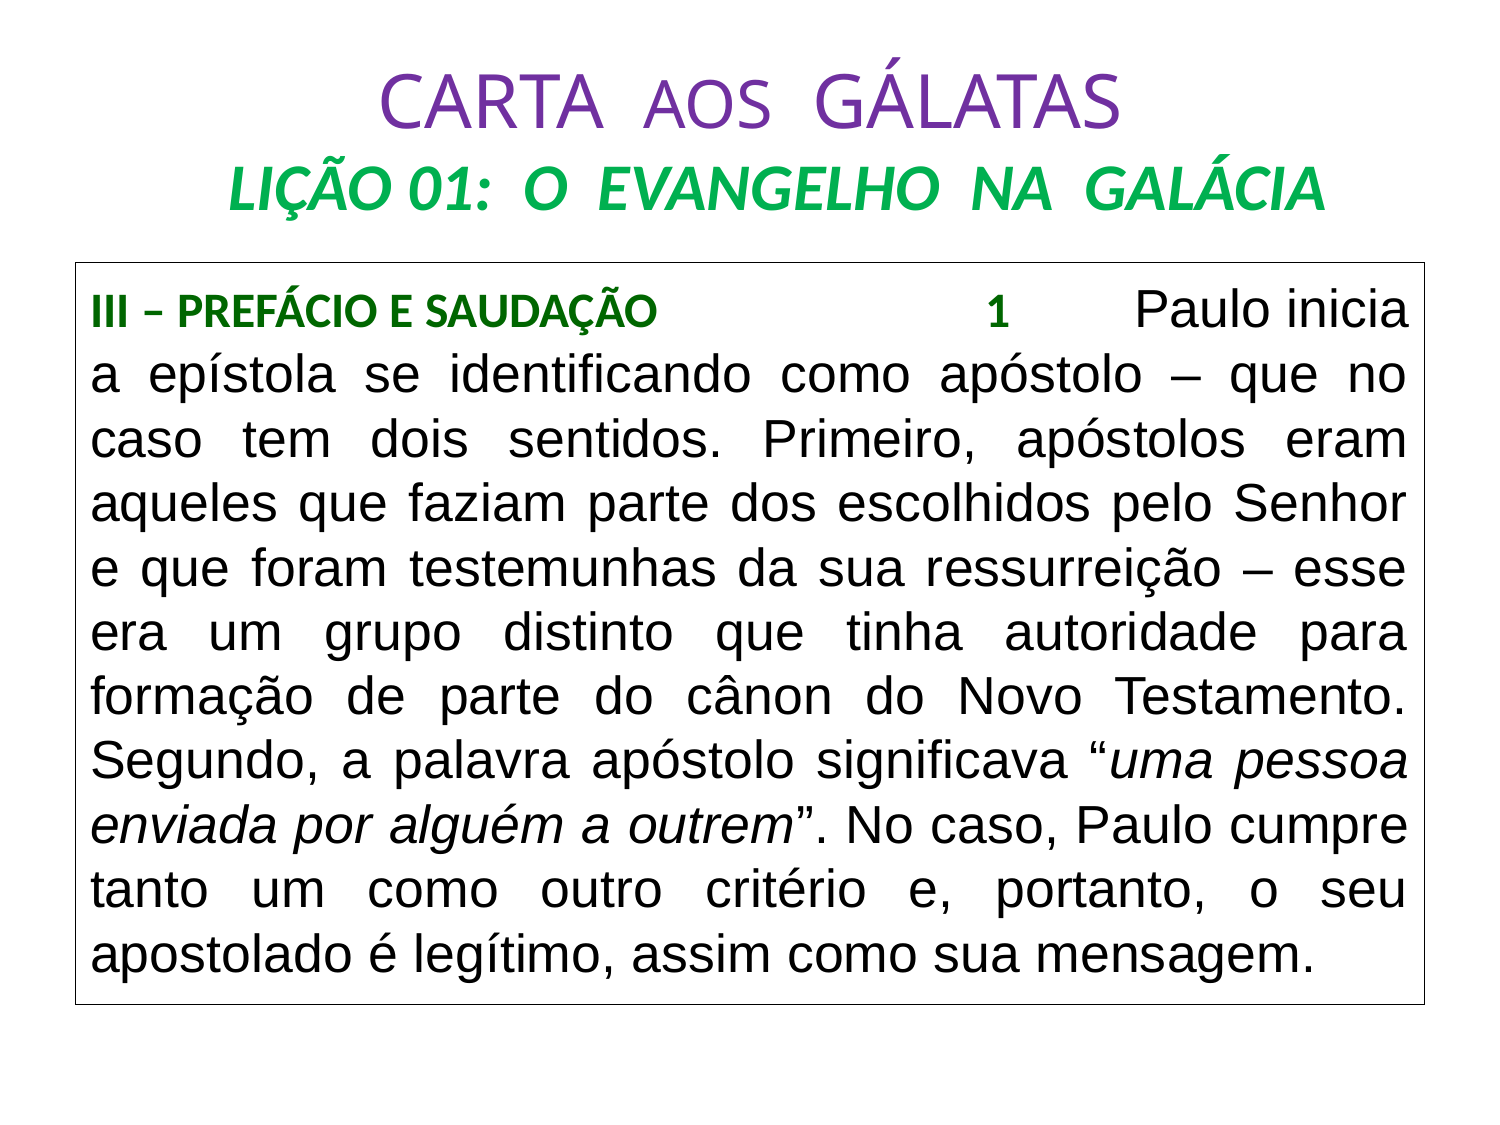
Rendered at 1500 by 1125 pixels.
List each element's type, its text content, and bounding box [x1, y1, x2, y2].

title CARTA AOS GÁLATAS LIÇÃO 01: O EVANGELHO NA GALÁCIA [75, 45, 1425, 233]
list III – PREFÁCIO E SAUDAÇÃO 1 Paulo inicia a epístola se identificando como apóstolo – que no caso tem dois sentidos. Primeiro, apóstolos eram aqueles que faziam parte dos escolhidos pelo Senhor e que foram testemunhas da sua ressurreição – esse era um grupo distinto que tinha autoridade para formação de parte do cânon do Novo Testamento. Segundo, a palavra apóstolo significava “uma pessoa enviada por alguém a outrem”. No caso, Paulo cumpre tanto um como outro critério e, portanto, o seu apostolado é legítimo, assim como sua mensagem. [75, 262, 1425, 1005]
